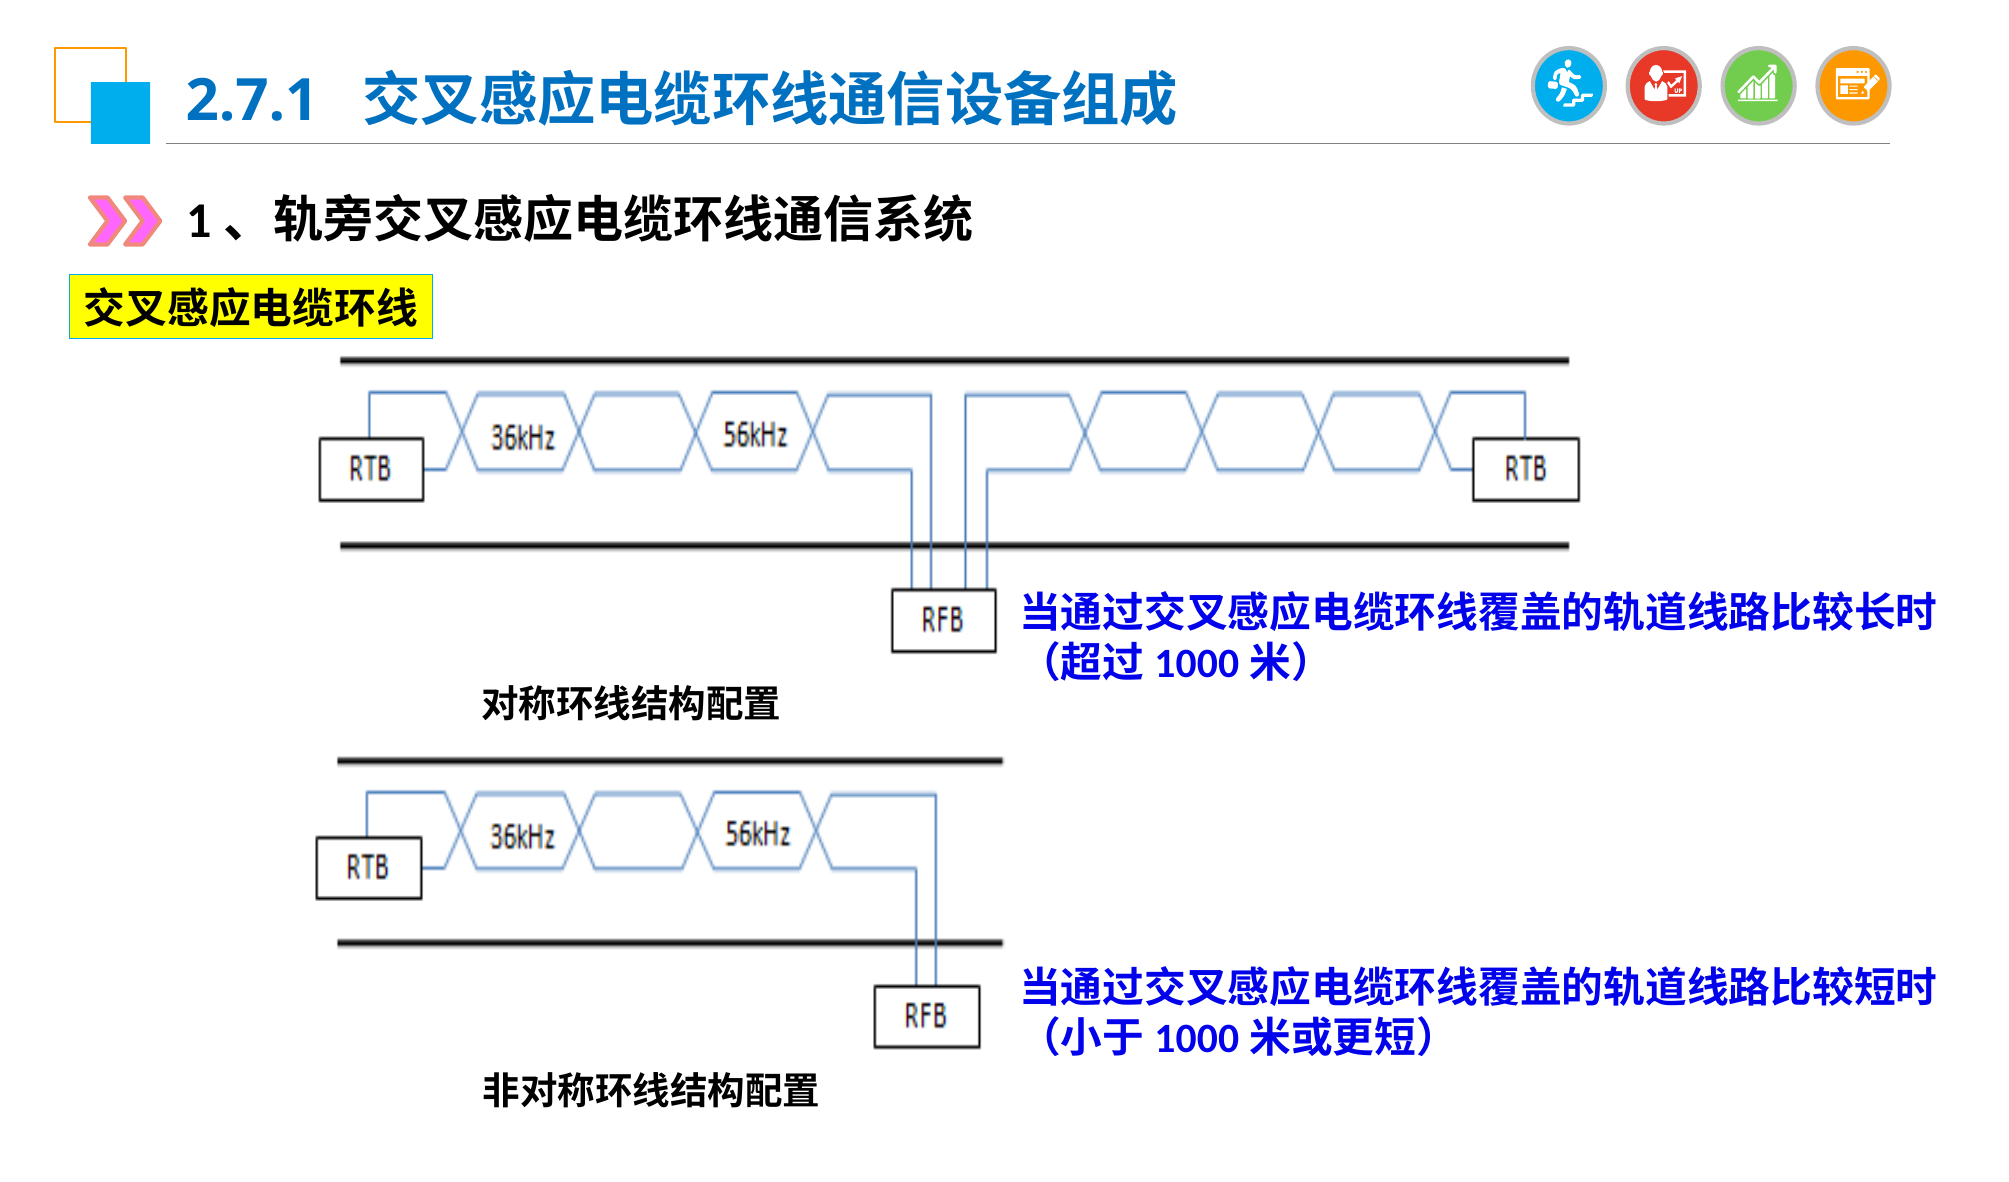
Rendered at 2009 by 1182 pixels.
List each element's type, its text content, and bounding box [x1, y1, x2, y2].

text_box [89, 180, 1000, 259]
text_box 2.7.1 交叉感应电缆环线通信设备组成 [165, 51, 1199, 142]
text_box 非对称环线结构配置 [468, 1091, 836, 1120]
text_box 当通过交叉感应电缆环线覆盖的轨道线路比较长时（超过1000米） [1004, 578, 2008, 694]
picture [300, 320, 1602, 685]
text_box 交叉感应电缆环线 [69, 274, 433, 339]
text_box 对称环线结构配置 [466, 693, 797, 717]
picture [277, 719, 1040, 1083]
picture [300, 320, 431, 337]
text_box 当通过交叉感应电缆环线覆盖的轨道线路比较短时（小于1000米或更短） [1044, 953, 2008, 1069]
